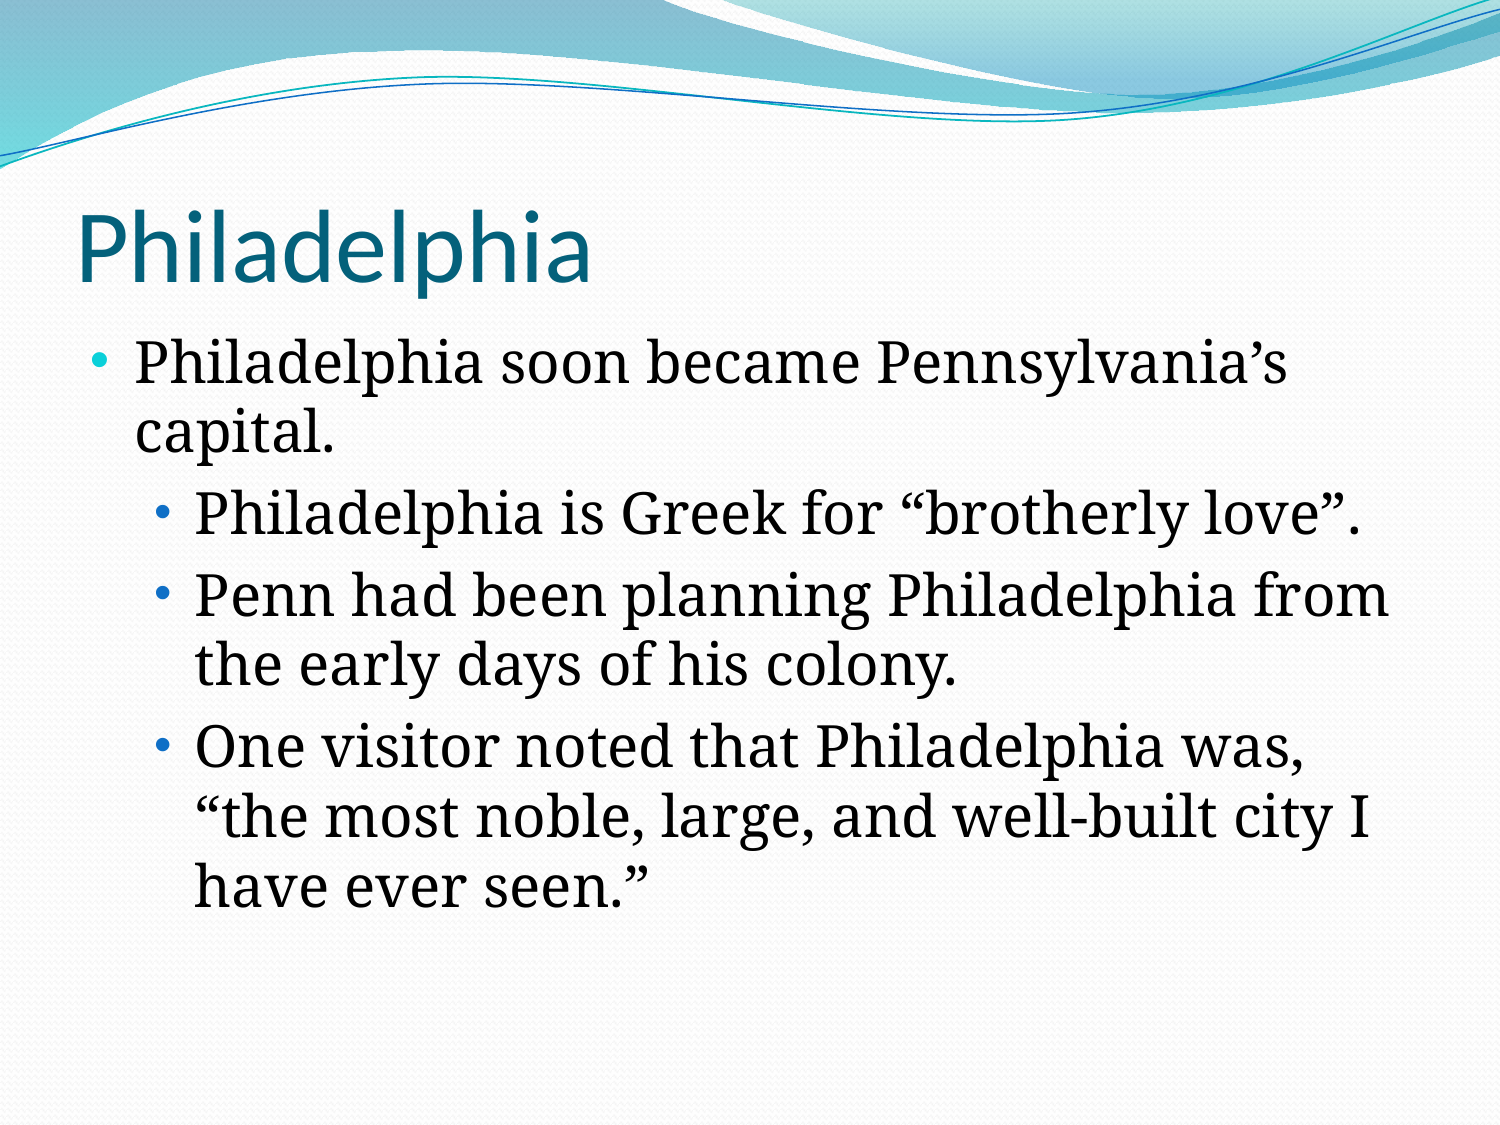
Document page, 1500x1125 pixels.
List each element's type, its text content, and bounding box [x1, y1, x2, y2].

title Philadelphia [75, 115, 1425, 303]
list Philadelphia soon became Pennsylvania’s capital. Philadelphia is Greek for “brotherly love”. Penn had been planning Philadelphia from the early days of his colony. One visitor noted that Philadelphia was, “the most noble, large, and well-built city I have ever seen.” [75, 317, 1425, 1038]
